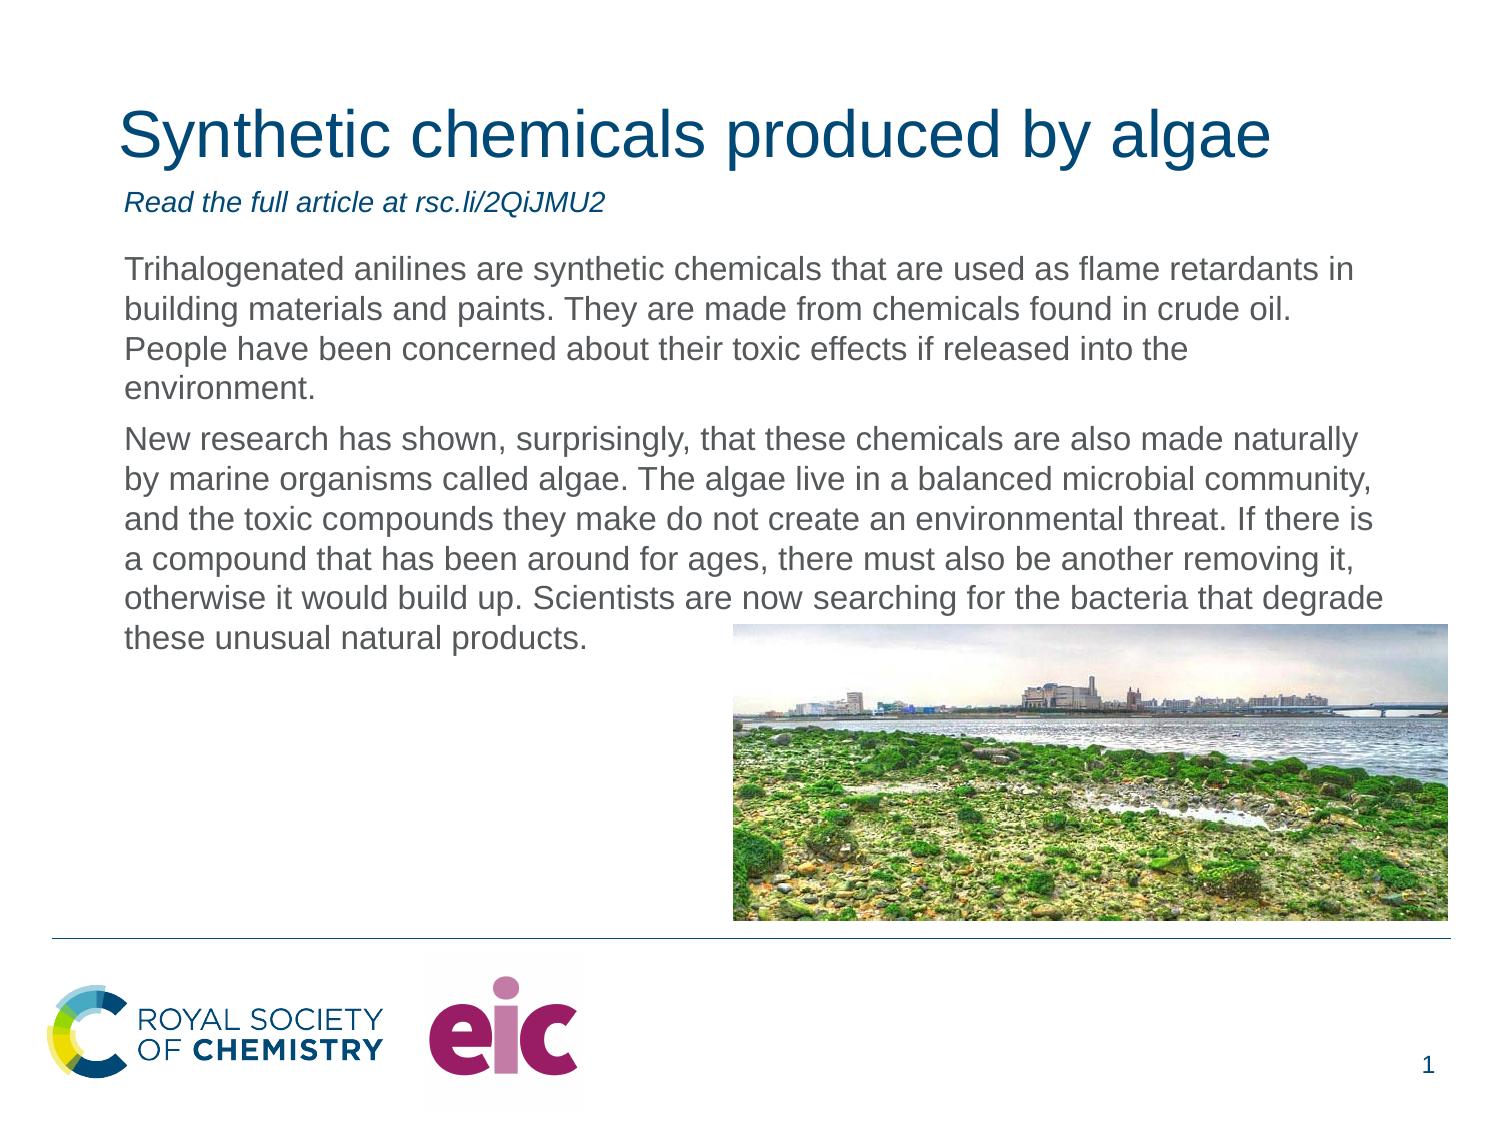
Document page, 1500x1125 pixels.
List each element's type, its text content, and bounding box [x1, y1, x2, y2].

picture [0, 938, 583, 1125]
slide_number 1 [1113, 1033, 1451, 1094]
title Synthetic chemicals produced by algae [103, 59, 1397, 213]
picture [733, 624, 1448, 921]
list Trihalogenated anilines are synthetic chemicals that are used as flame retardants in building materials and paints. They are made from chemicals found in crude oil. People have been concerned about their toxic effects if released into the environment. New research has shown, surprisingly, that these chemicals are also made naturally by marine organisms called algae. The algae live in a balanced microbial community, and the toxic compounds they make do not create an environmental threat. If there is a compound that has been around for ages, there must also be another removing it, otherwise it would build up. Scientists are now searching for the bacteria that degrade these unusual natural products. [109, 239, 1403, 799]
text_box Read the full article at rsc.li/2QiJMU2 [109, 175, 1256, 226]
